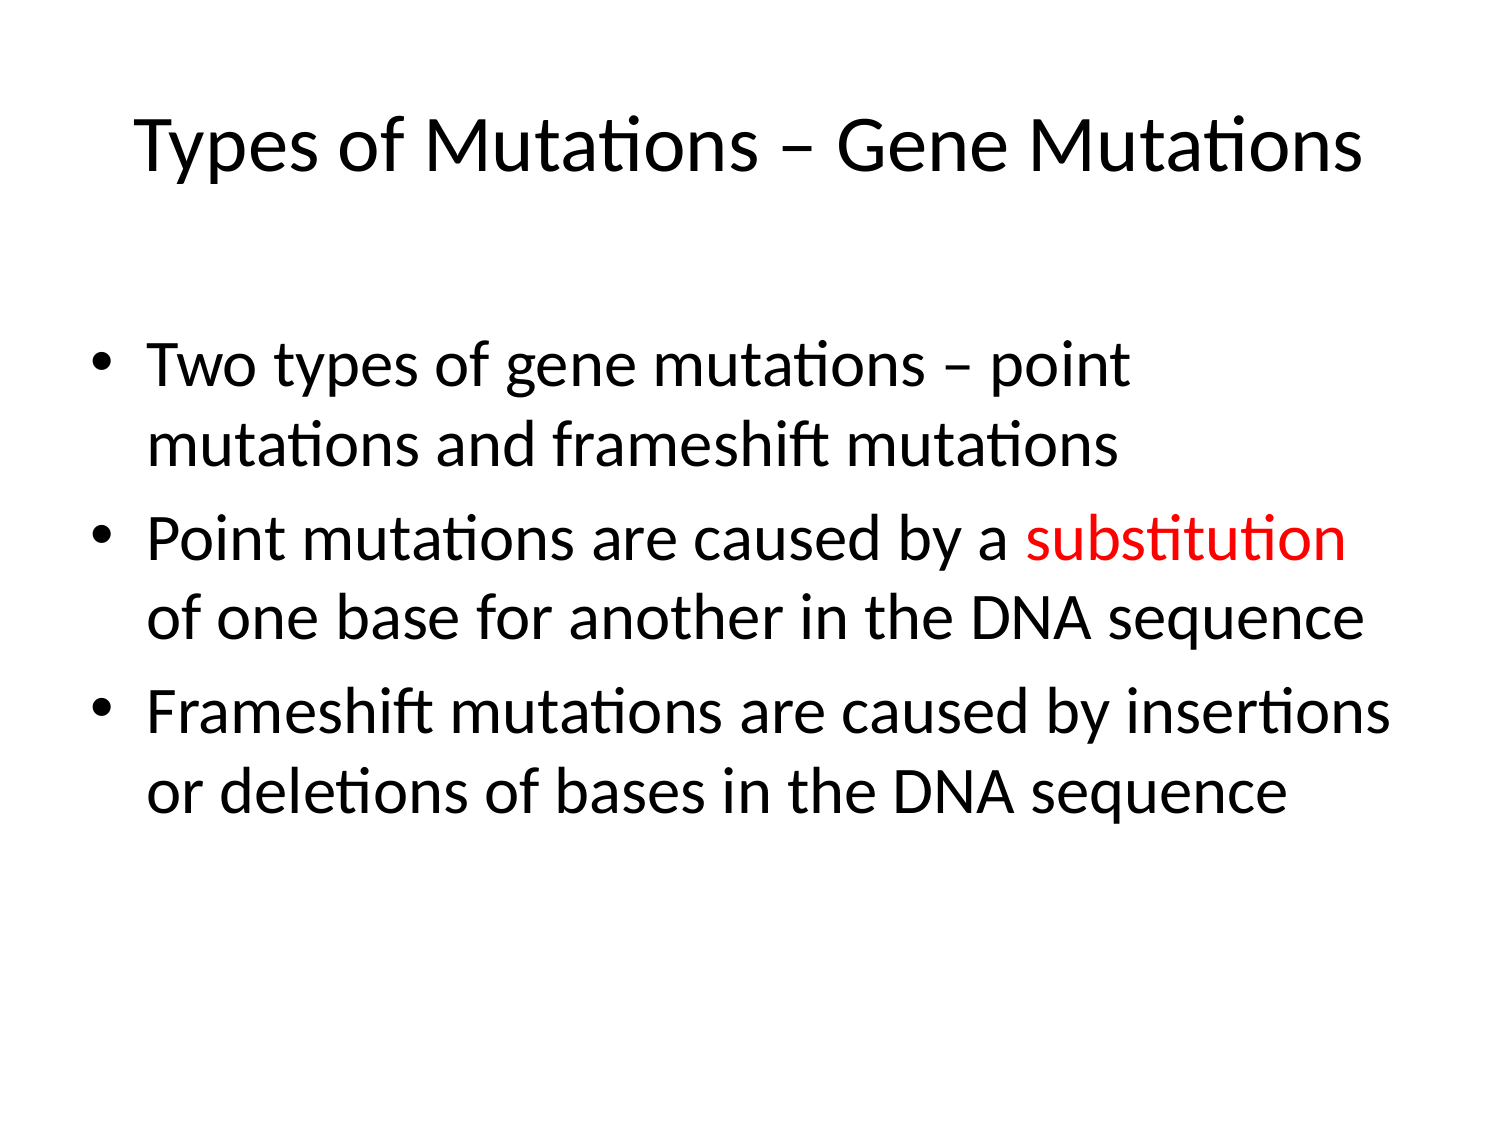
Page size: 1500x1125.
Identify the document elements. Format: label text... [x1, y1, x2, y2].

title Types of Mutations – Gene Mutations [74, 44, 1426, 233]
list Two types of gene mutations – point mutations and frameshift mutations Point mutations are caused by a substitution of one base for another in the DNA sequence Frameshift mutations are caused by insertions or deletions of bases in the DNA sequence [74, 312, 1426, 1006]
